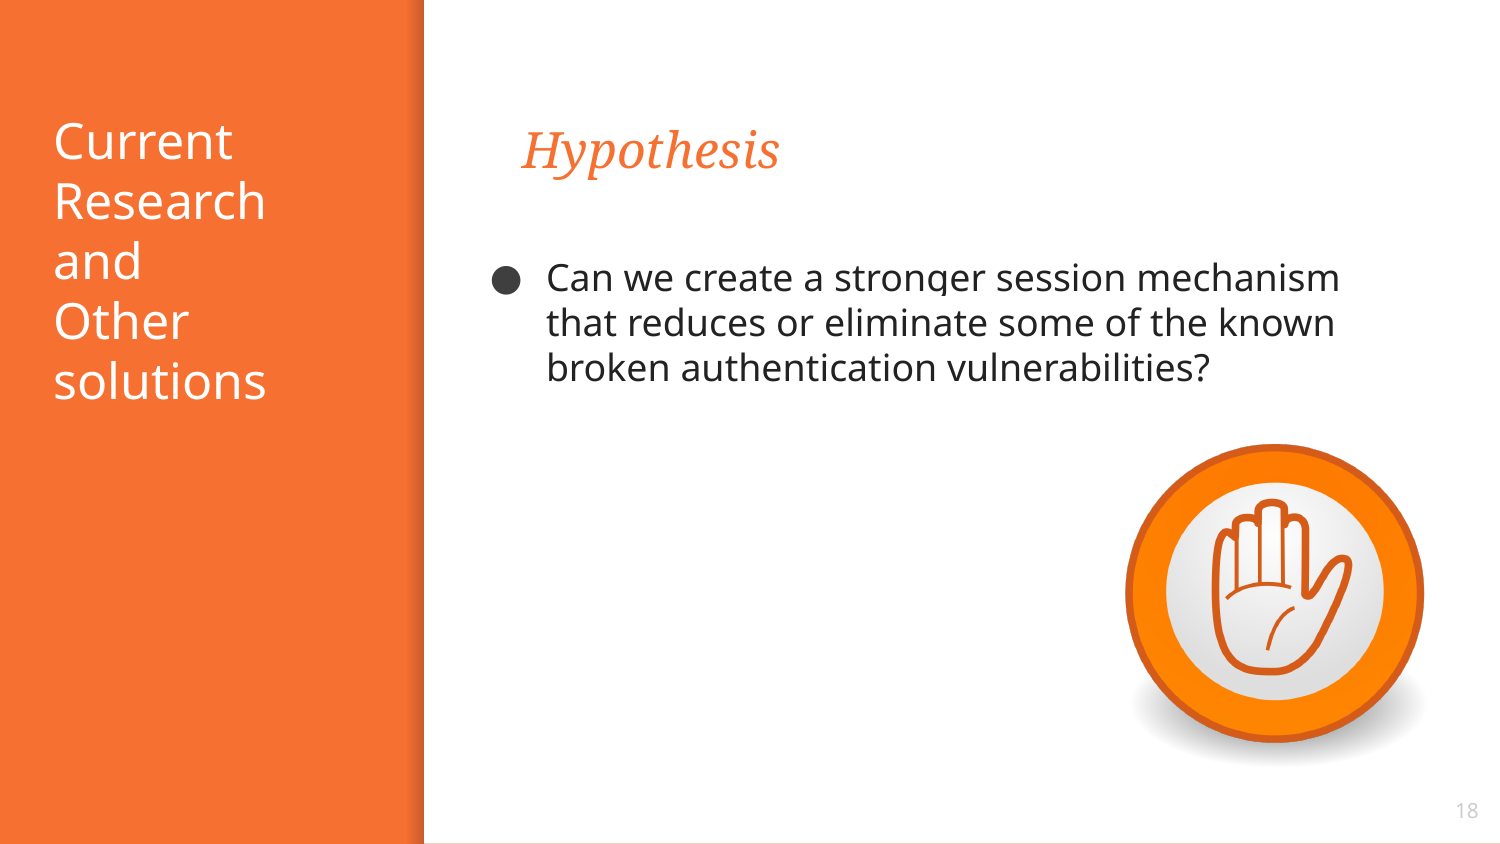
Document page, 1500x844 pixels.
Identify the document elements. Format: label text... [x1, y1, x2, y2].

list Hypothesis [506, 94, 1425, 293]
list Can we create a stronger session mechanism that reduces or eliminate some of the known broken authentication vulnerabilities? [456, 238, 1375, 437]
title Current Research and Other solutions [38, 94, 375, 748]
slide_number ‹#› [1403, 779, 1494, 844]
picture [1088, 421, 1447, 780]
